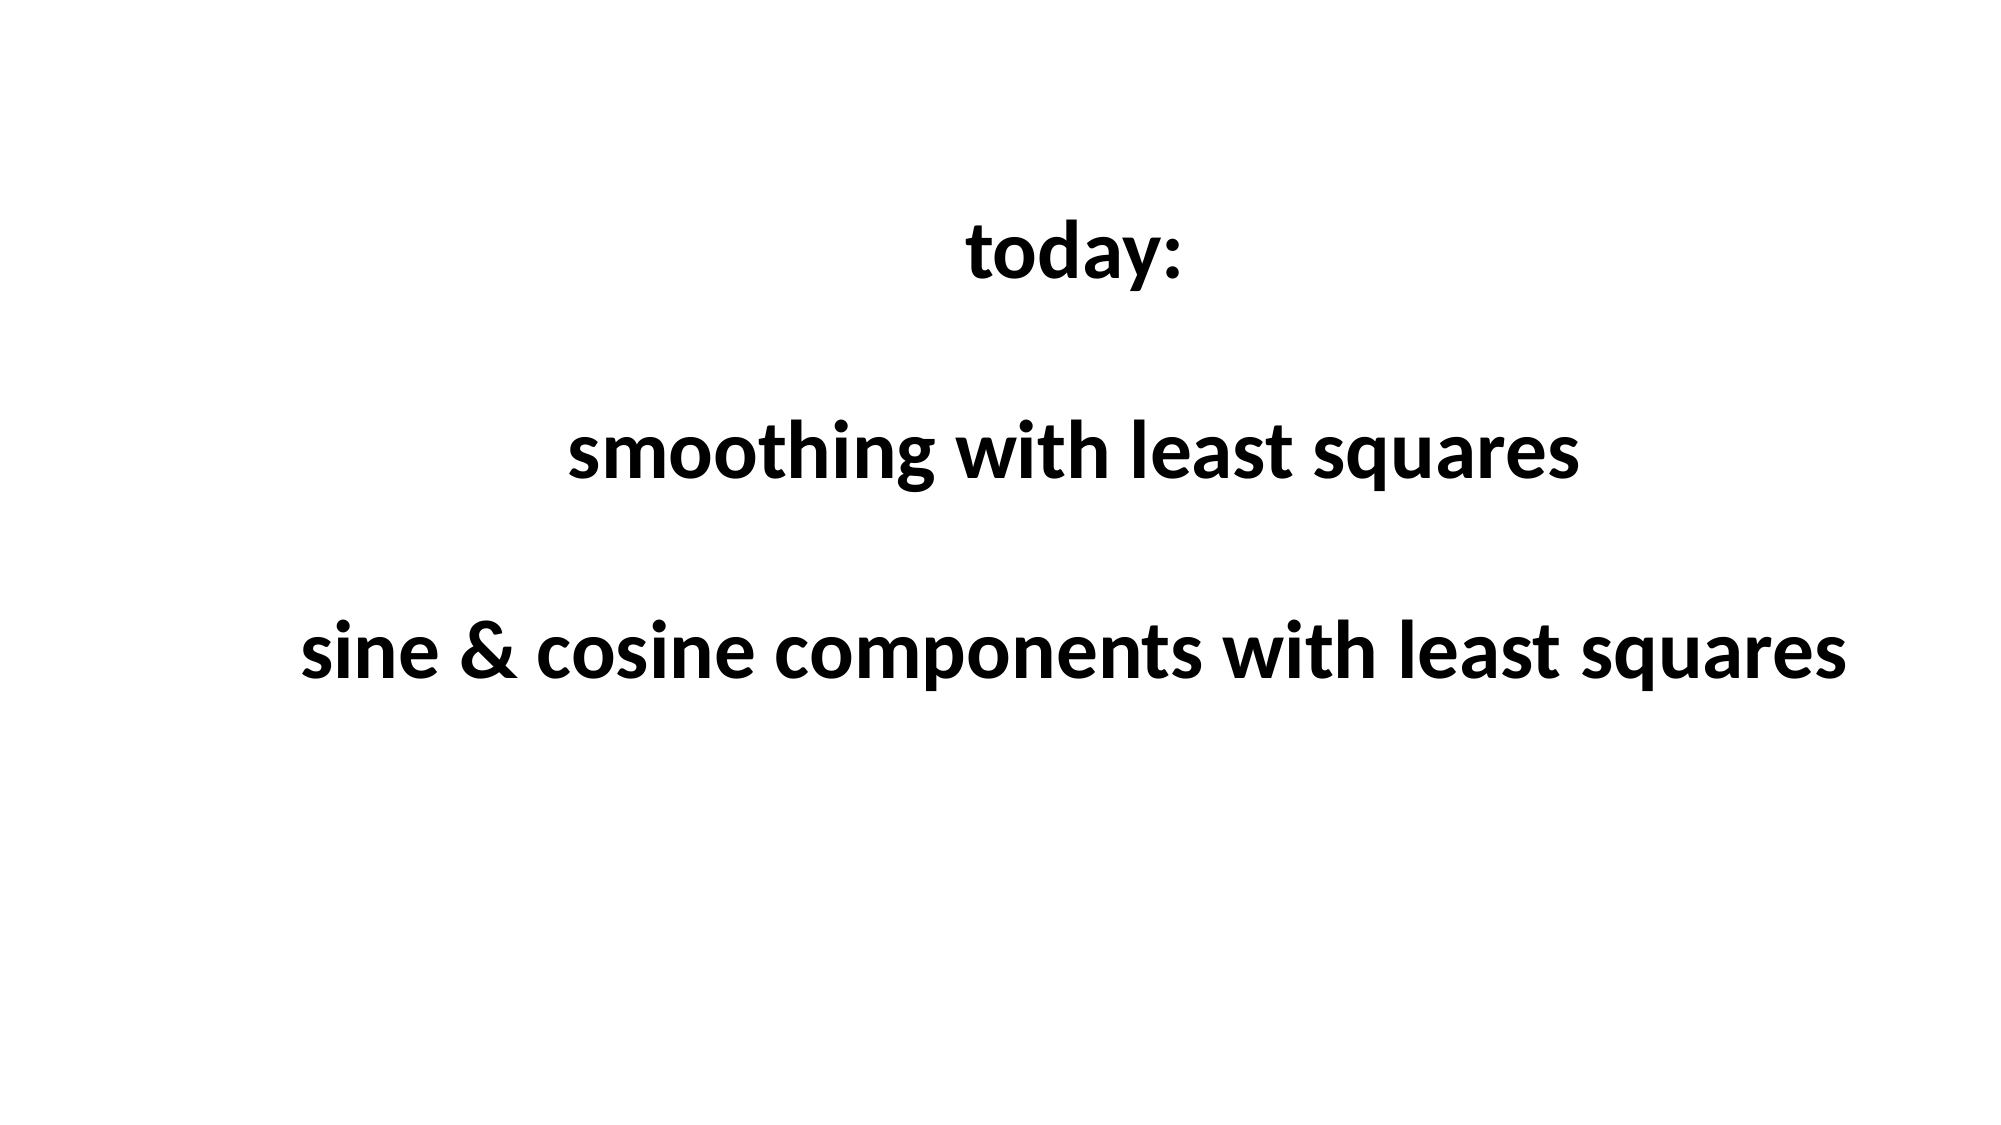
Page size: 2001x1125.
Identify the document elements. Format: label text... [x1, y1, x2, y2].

text_box today: smoothing with least squares sine & cosine components with least squares [189, 188, 1961, 703]
